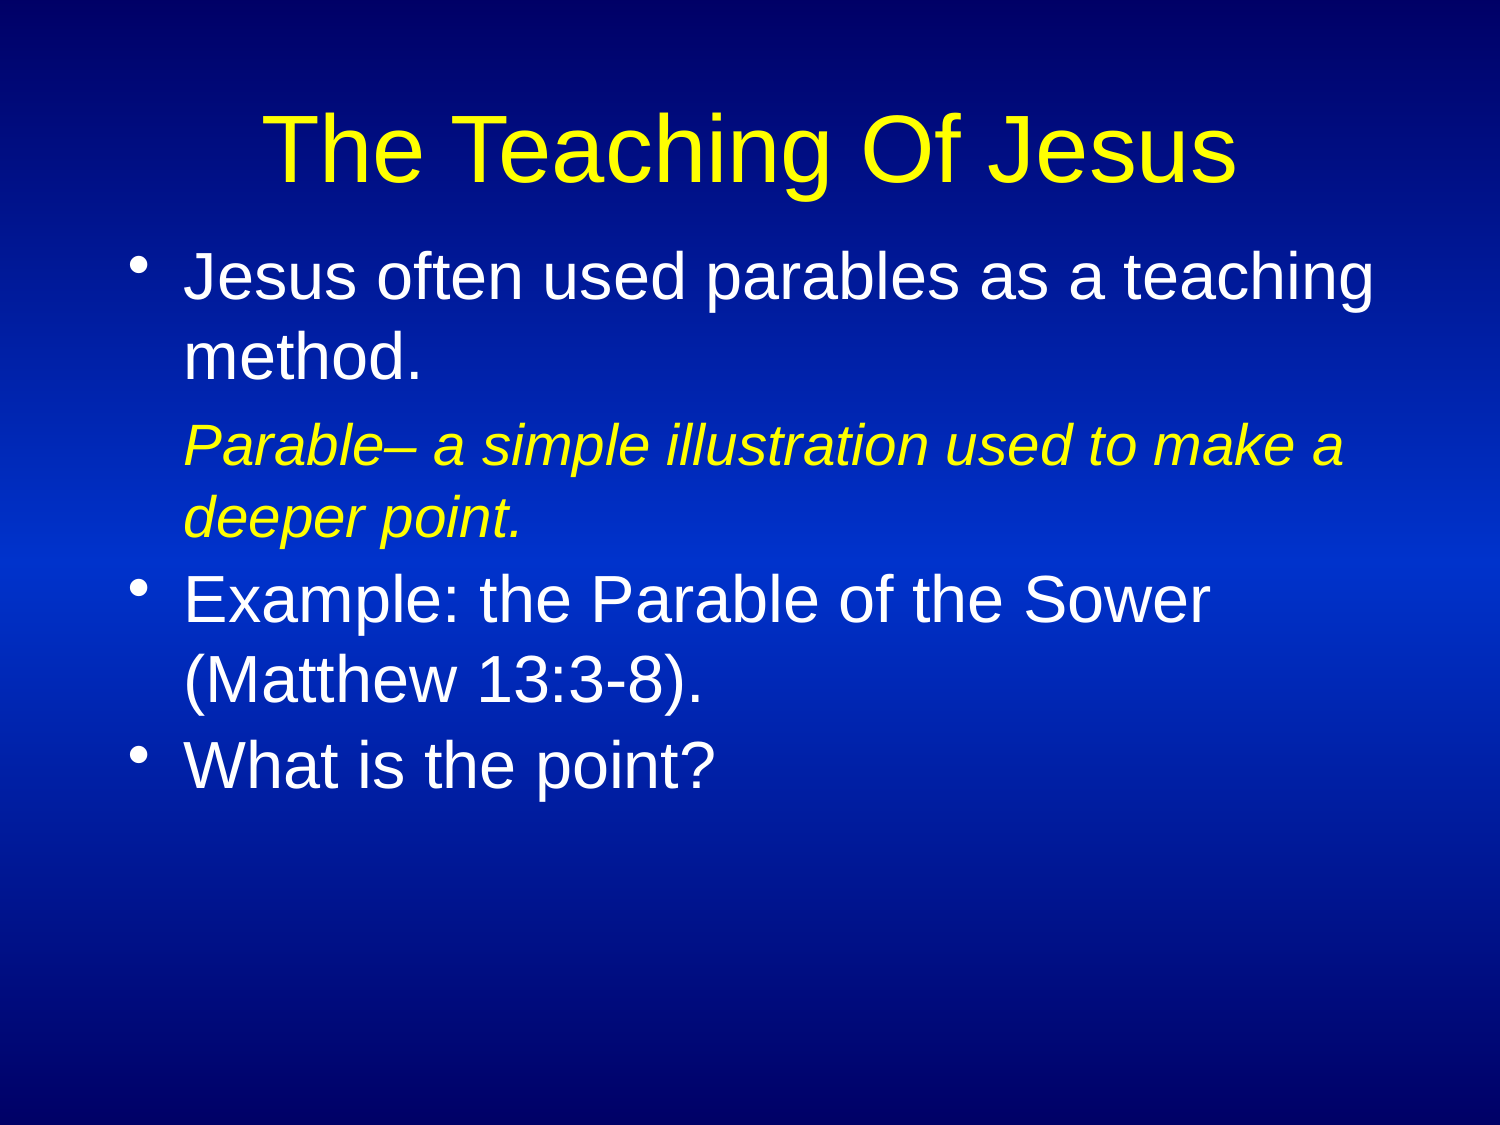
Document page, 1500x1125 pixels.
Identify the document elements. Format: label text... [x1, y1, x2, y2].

list Jesus often used parables as a teaching method. Parable– a simple illustration used to make a deeper point. Example: the Parable of the Sower (Matthew 13:3-8). What is the point? [112, 224, 1463, 1038]
title The Teaching Of Jesus [37, 50, 1463, 238]
